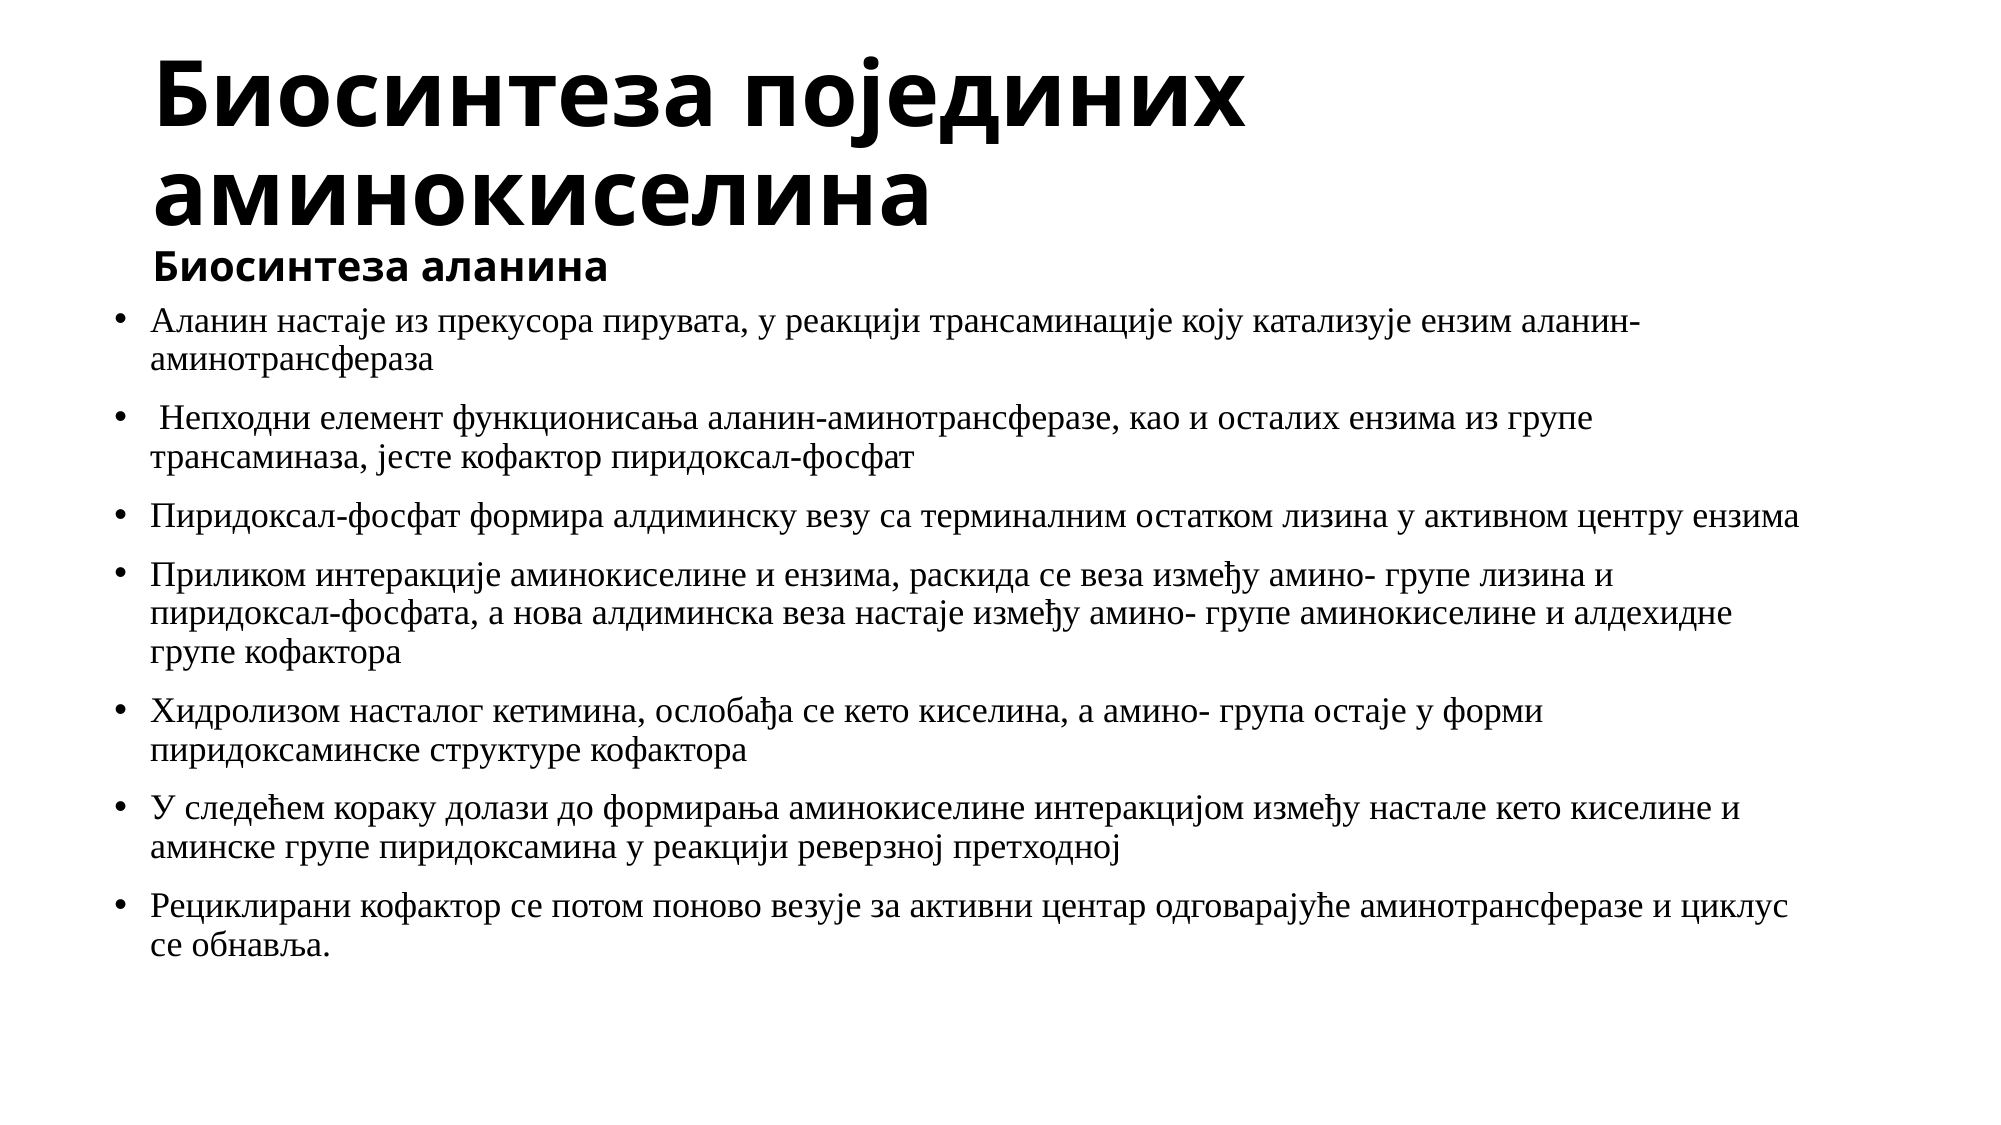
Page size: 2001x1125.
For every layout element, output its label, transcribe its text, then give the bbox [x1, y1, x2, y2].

list Аланин настаје из прекусора пирувата, у реакцији трансаминације коју катализује ензим аланин-аминотрансфераза Непходни елемент функционисања аланин-аминотрансферазе, као и осталих ензима из групе трансаминаза, јесте кофактор пиридоксал-фосфат Пиридоксал-фосфат формира алдиминску везу са терминалним остатком лизина у активном центру ензима Приликом интеракције аминокиселине и ензима, раскида се веза између амино- групе лизина и пиридоксал-фосфата, а нова алдиминска веза настаје између амино- групе аминокиселине и алдехидне групе кофактора Хидролизом насталог кетимина, ослобађа се кето киселина, а амино- група остаје у форми пиридоксаминске структуре кофактора У следећем кораку долази до формирања аминокиселине интеракцијом између настале кето киселине и аминске групе пиридоксамина у реакцији реверзној претходној Рециклирани кофактор се потом поново везује за активни центар одговарајуће аминотрансферазе и циклус се обнавља. [99, 293, 1825, 1008]
title Биосинтеза појединих аминокиселина Биосинтеза аланина [137, 59, 1863, 278]
